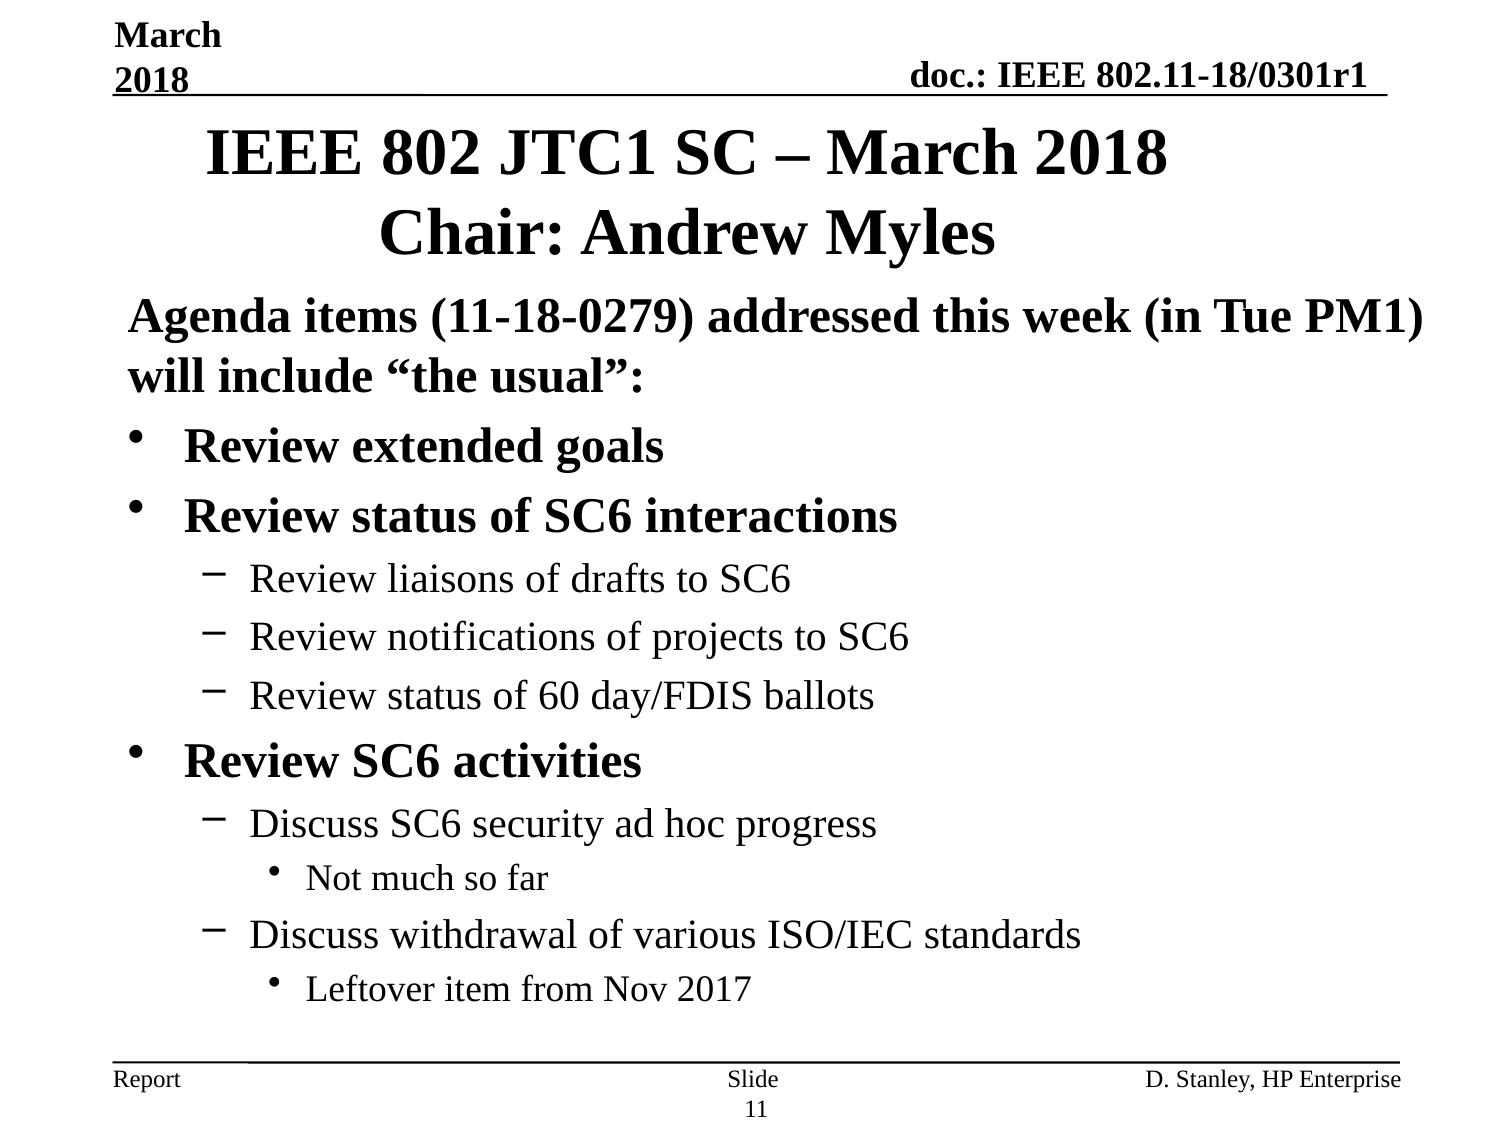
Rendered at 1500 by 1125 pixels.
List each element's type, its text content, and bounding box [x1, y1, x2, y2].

list Agenda items (11-18-0279) addressed this week (in Tue PM1) will include “the usual”: Review extended goals Review status of SC6 interactions Review liaisons of drafts to SC6 Review notifications of projects to SC6 Review status of 60 day/FDIS ballots Review SC6 activities Discuss SC6 security ad hoc progress Not much so far Discuss withdrawal of various ISO/IEC standards Leftover item from Nov 2017 [112, 275, 1463, 1038]
footer D. Stanley, HP Enterprise [1034, 1062, 1402, 1093]
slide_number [114, 54, 274, 99]
slide_number Slide 11 [720, 1062, 792, 1093]
title IEEE 802 JTC1 SC – March 2018 Chair: Andrew Myles [50, 99, 1325, 275]
